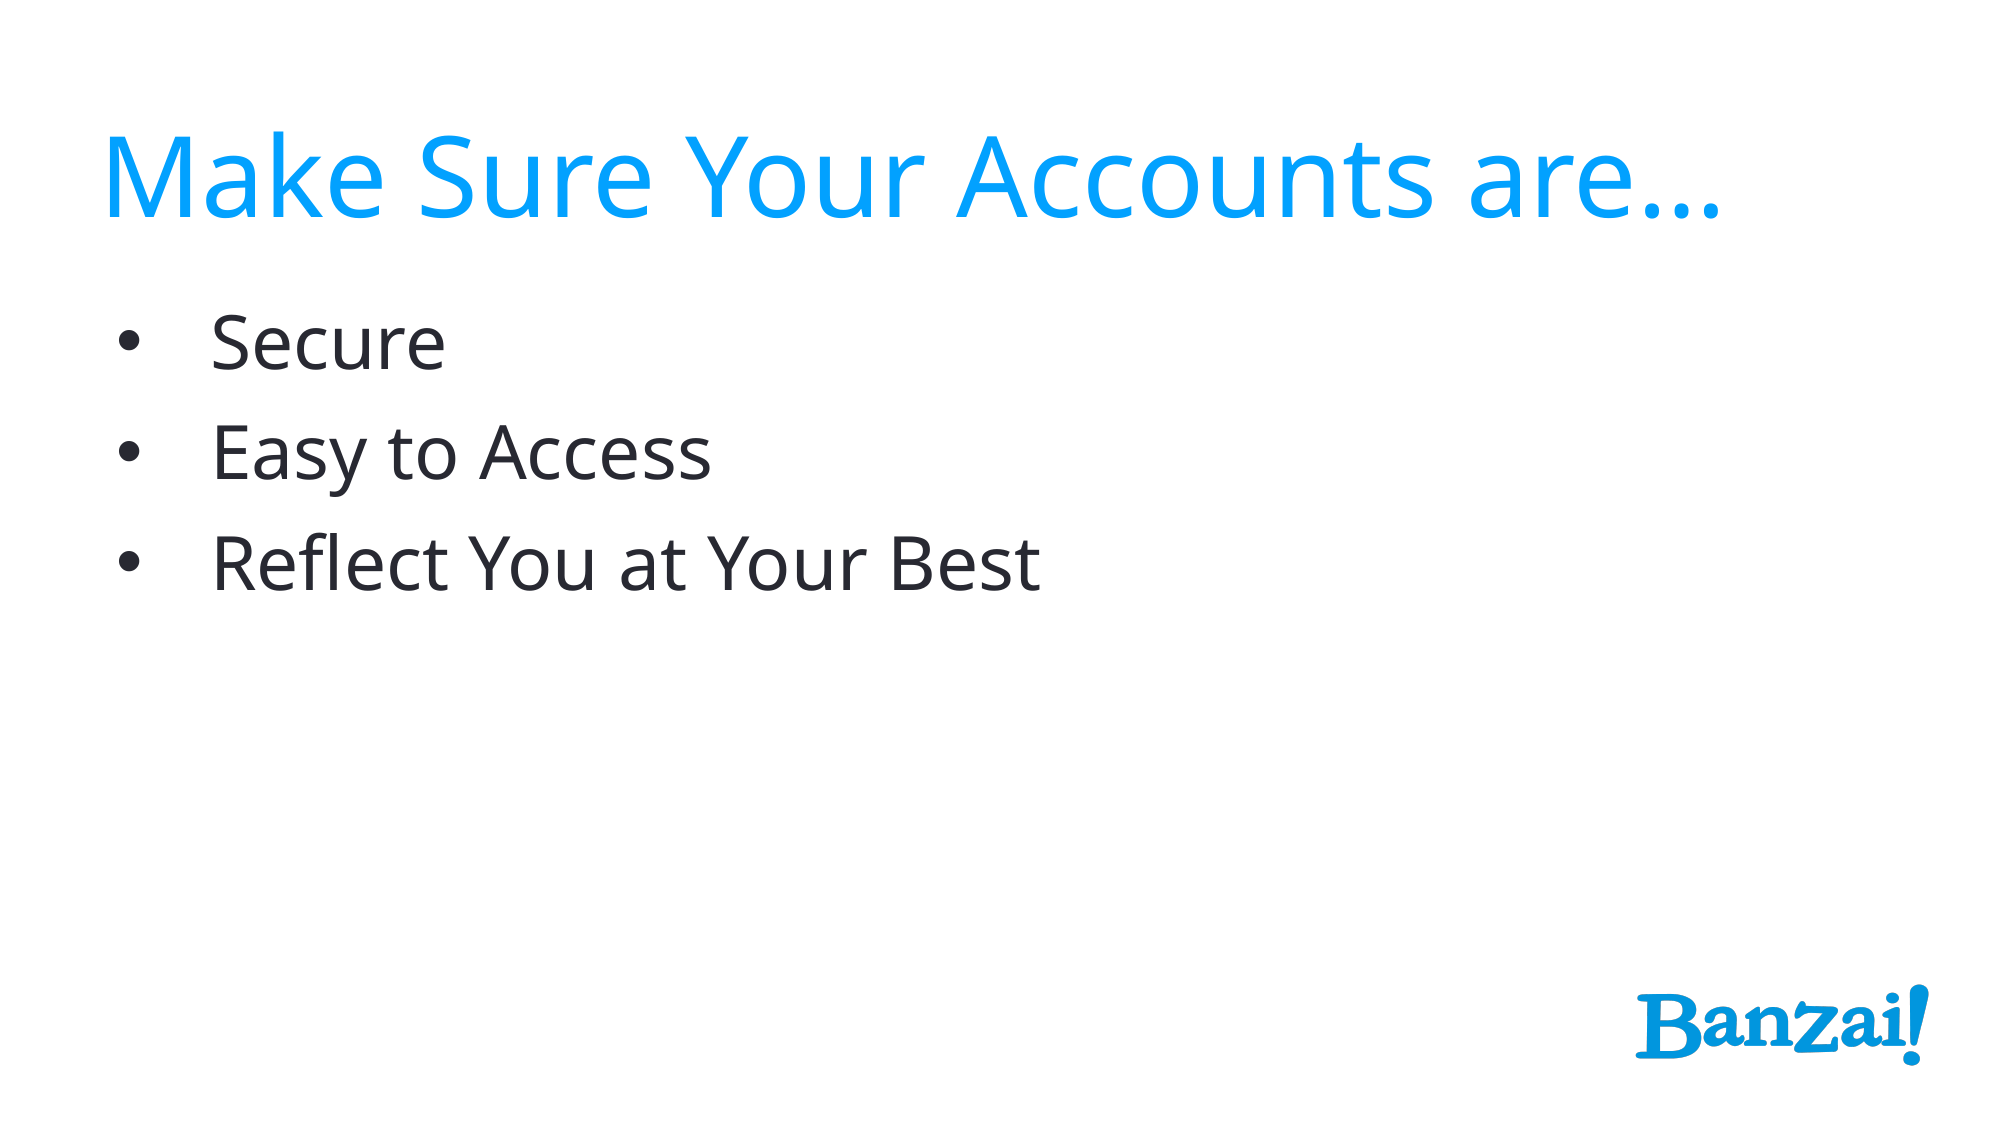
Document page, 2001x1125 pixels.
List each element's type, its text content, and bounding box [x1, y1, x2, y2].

subtitle Secure Easy to Access Reflect You at Your Best [108, 286, 1892, 1047]
picture [1596, 944, 1969, 1106]
title Make Sure Your Accounts are… [91, 16, 1892, 250]
